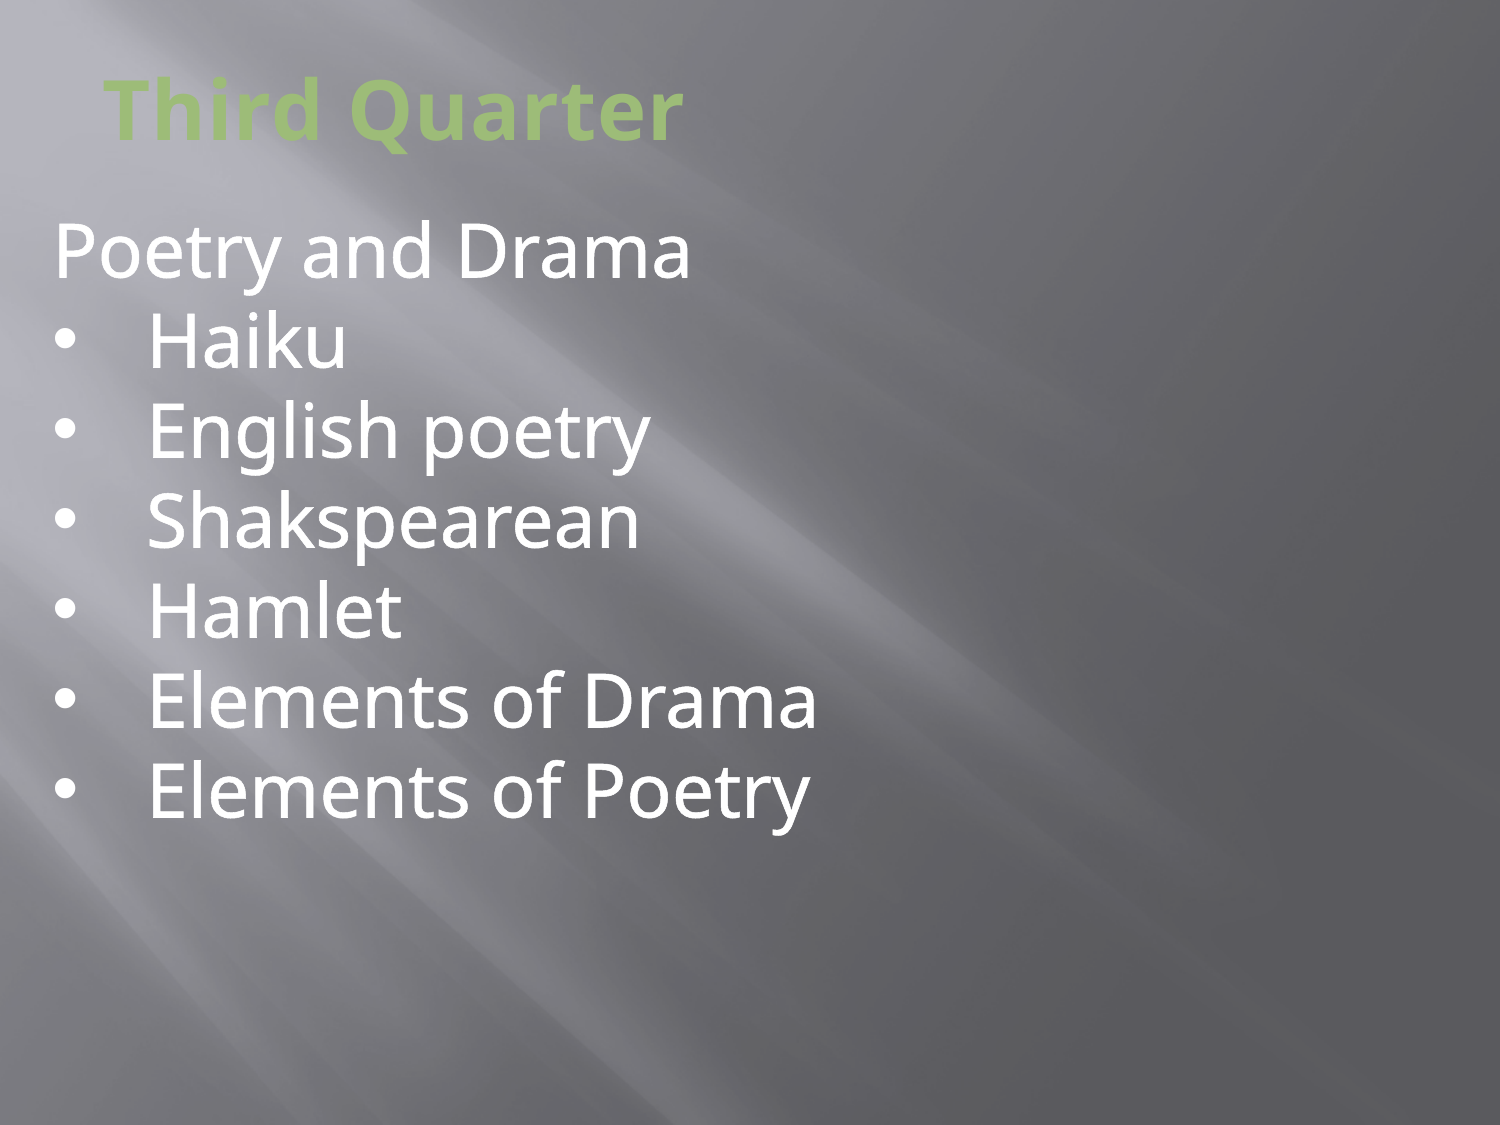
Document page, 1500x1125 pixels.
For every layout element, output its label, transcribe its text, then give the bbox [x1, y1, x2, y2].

text_box Poetry and Drama Haiku English poetry Shakspearean Hamlet Elements of Drama Elements of Poetry [37, 195, 1125, 940]
text_box Third Quarter [87, 50, 1075, 165]
